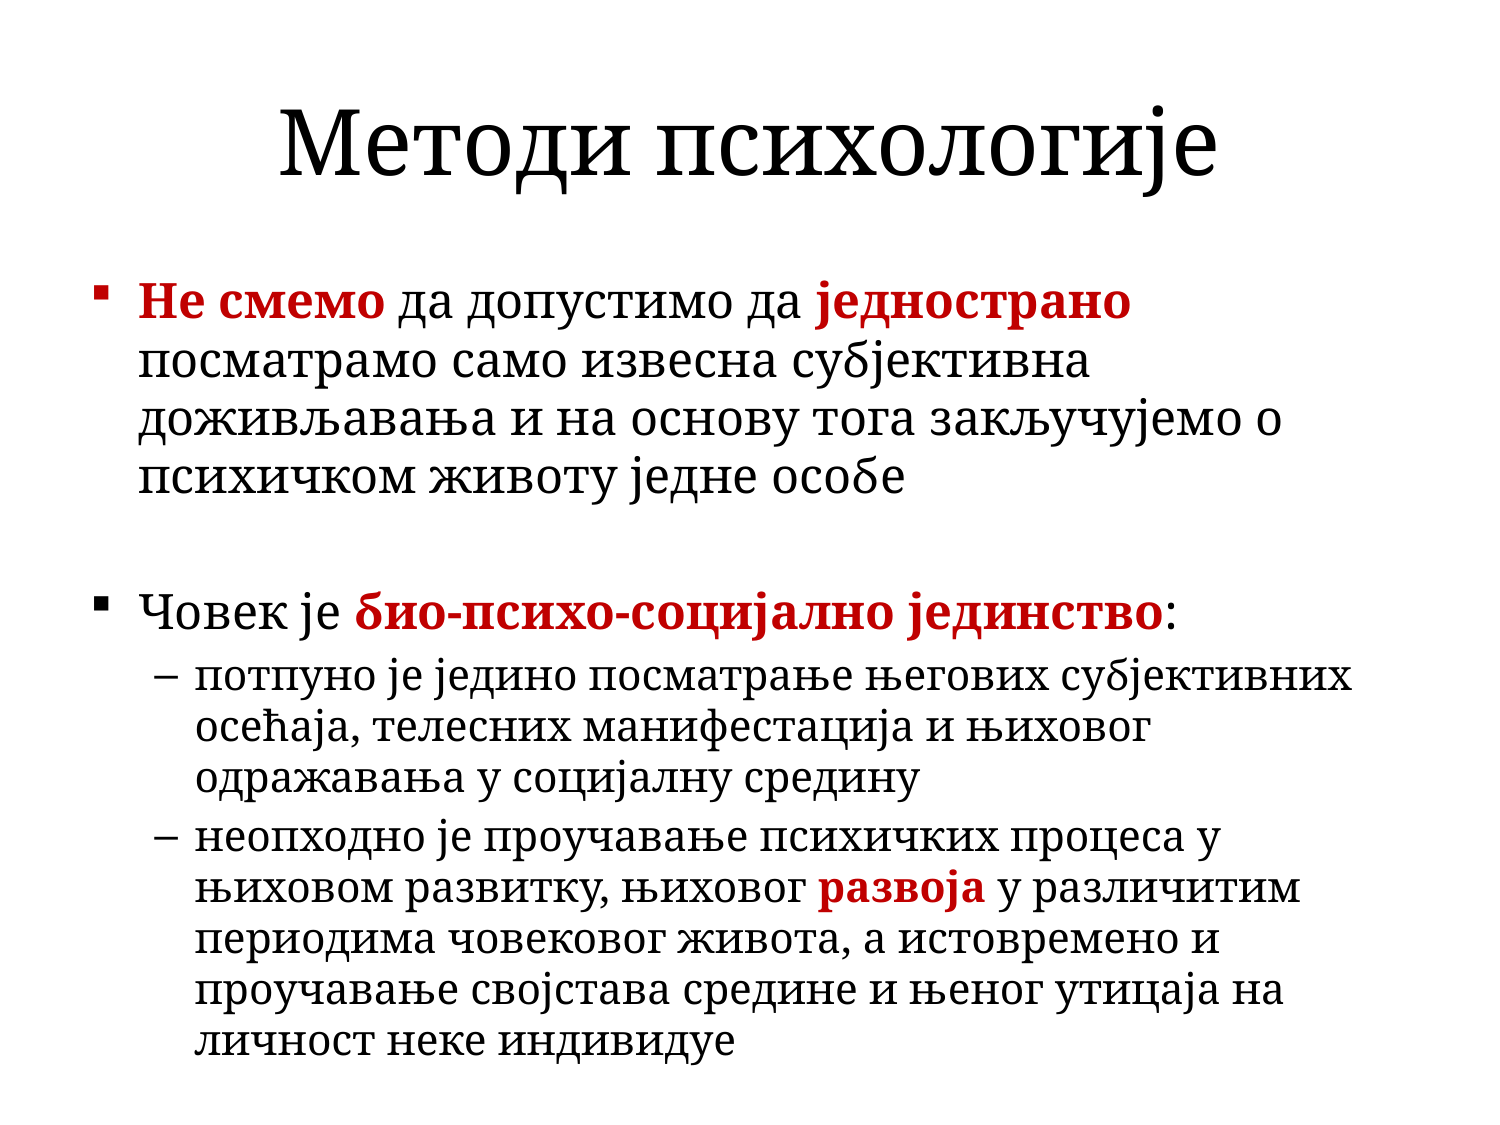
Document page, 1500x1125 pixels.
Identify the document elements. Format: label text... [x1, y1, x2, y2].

title Методи психологије [74, 44, 1426, 233]
list Не смемо да допустимо да једнострано посматрамо само извесна субјективна доживљавања и на основу тога закључујемо о психичком животу једне особе Човек је био-психо-социјално јединство: потпуно је једино посматрање његових субјективних осећаја, телесних манифестација и њиховог одражавања у социјалну средину неопходно је проучавање психичких процеса у њиховом развитку, њиховог развоја у различитим периодима човековог живота, а истовремено и проучавање својстава средине и њеног утицаја на личност неке индивидуе [74, 262, 1426, 1083]
